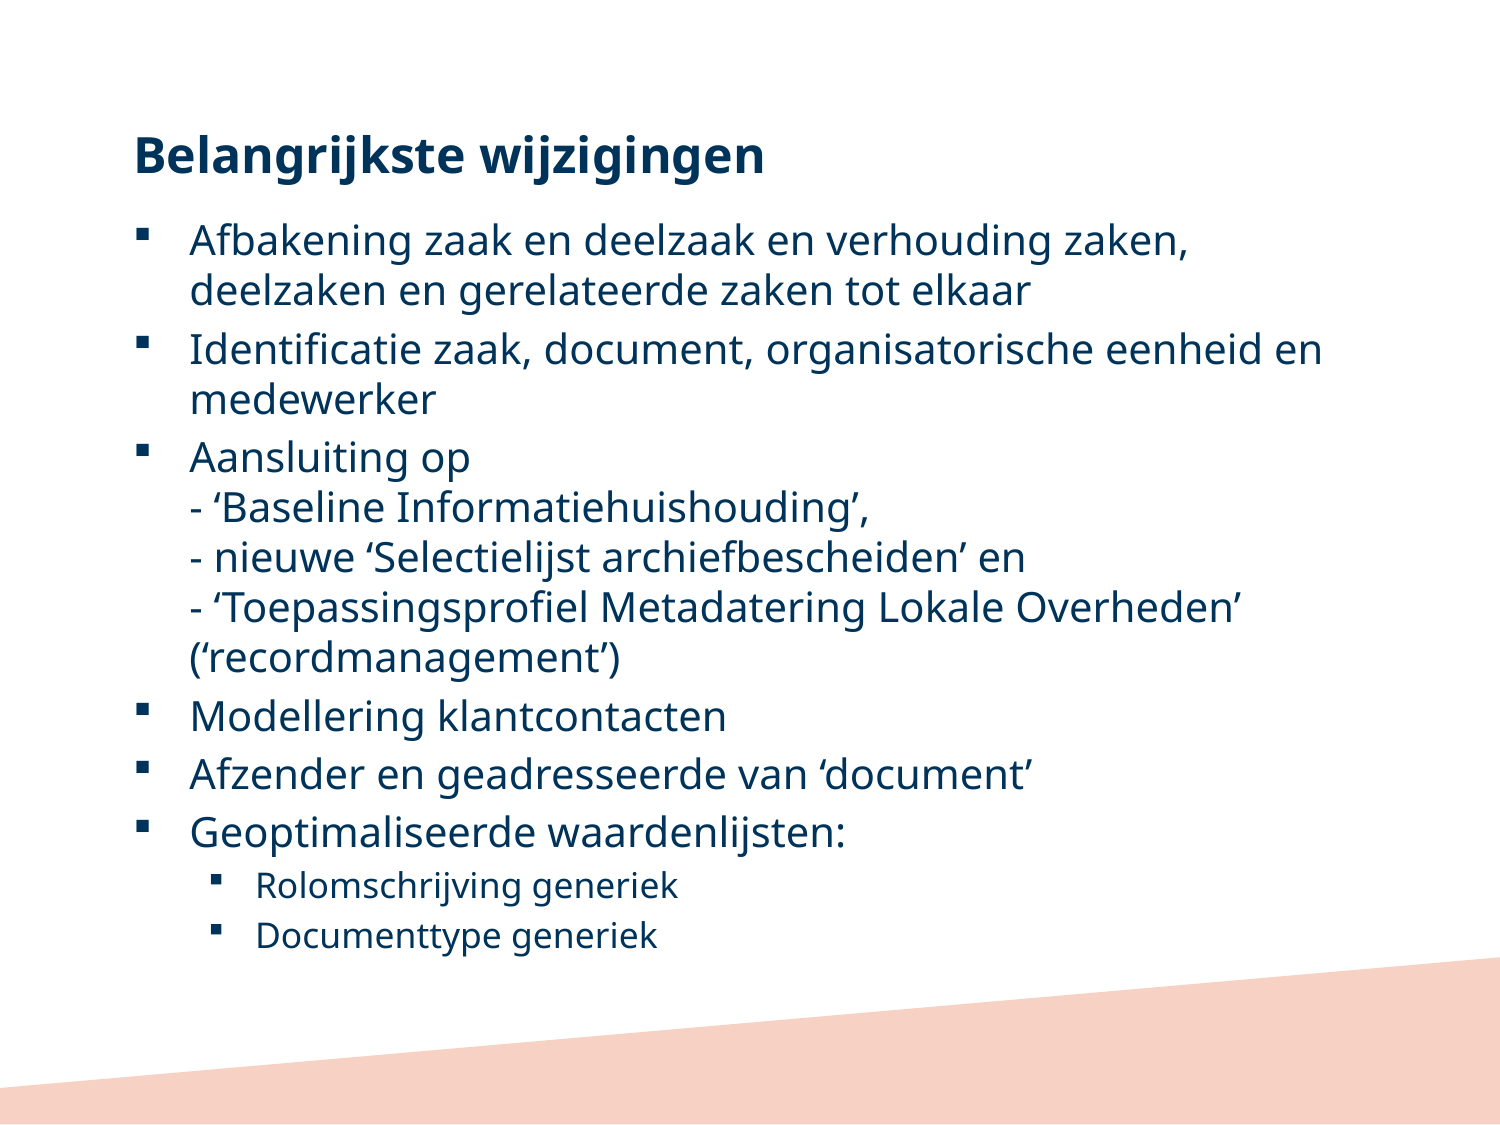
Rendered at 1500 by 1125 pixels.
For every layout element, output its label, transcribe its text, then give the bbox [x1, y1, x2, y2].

list Afbakening zaak en deelzaak en verhouding zaken, deelzaken en gerelateerde zaken tot elkaar Identificatie zaak, document, organisatorische eenheid en medewerker Aansluiting op - ‘Baseline Informatiehuishouding’, - nieuwe ‘Selectielijst archiefbescheiden’ en - ‘Toepassingsprofiel Metadatering Lokale Overheden’ (‘recordmanagement’) Modellering klantcontacten Afzender en geadresseerde van ‘document’ Geoptimaliseerde waardenlijsten: Rolomschrijving generiek Documenttype generiek [118, 206, 1382, 963]
title Belangrijkste wijzigingen [118, 88, 1382, 206]
